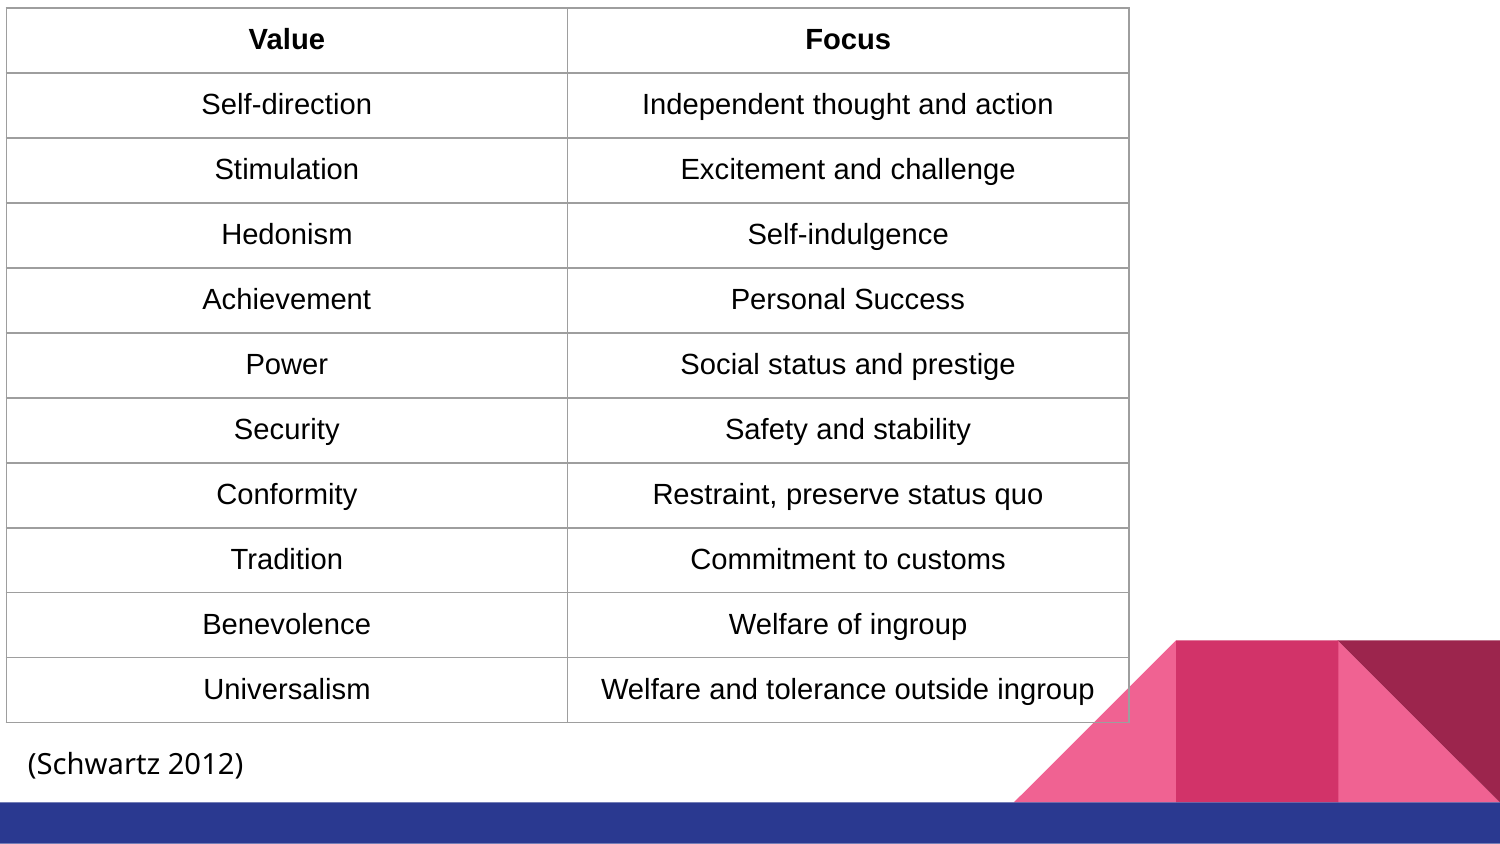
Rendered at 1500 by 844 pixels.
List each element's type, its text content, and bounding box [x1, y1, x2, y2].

table_cell Universalism [7, 658, 567, 722]
table_cell Conformity [7, 464, 567, 527]
table_cell Power [7, 334, 567, 397]
table_cell Excitement and challenge [568, 139, 1128, 202]
table_cell Commitment to customs [568, 529, 1128, 592]
table_cell Welfare and tolerance outside ingroup [568, 658, 1128, 722]
table_cell Tradition [7, 529, 567, 592]
table_cell Self-indulgence [568, 204, 1128, 267]
table_cell Achievement [7, 269, 567, 332]
table_cell Independent thought and action [568, 74, 1128, 137]
table_cell Stimulation [7, 139, 567, 202]
table_header Focus [568, 9, 1128, 72]
table_cell Hedonism [7, 204, 567, 267]
table_cell Self-direction [7, 74, 567, 137]
table_cell Security [7, 399, 567, 462]
table_cell Benevolence [7, 593, 567, 657]
table_cell Welfare of ingroup [568, 593, 1128, 657]
text_box (Schwartz 2012) [12, 730, 391, 796]
table_cell Safety and stability [568, 399, 1128, 462]
table_cell Social status and prestige [568, 334, 1128, 397]
table_cell Personal Success [568, 269, 1128, 332]
table_cell Restraint, preserve status quo [568, 464, 1128, 527]
table_header Value [7, 9, 567, 72]
